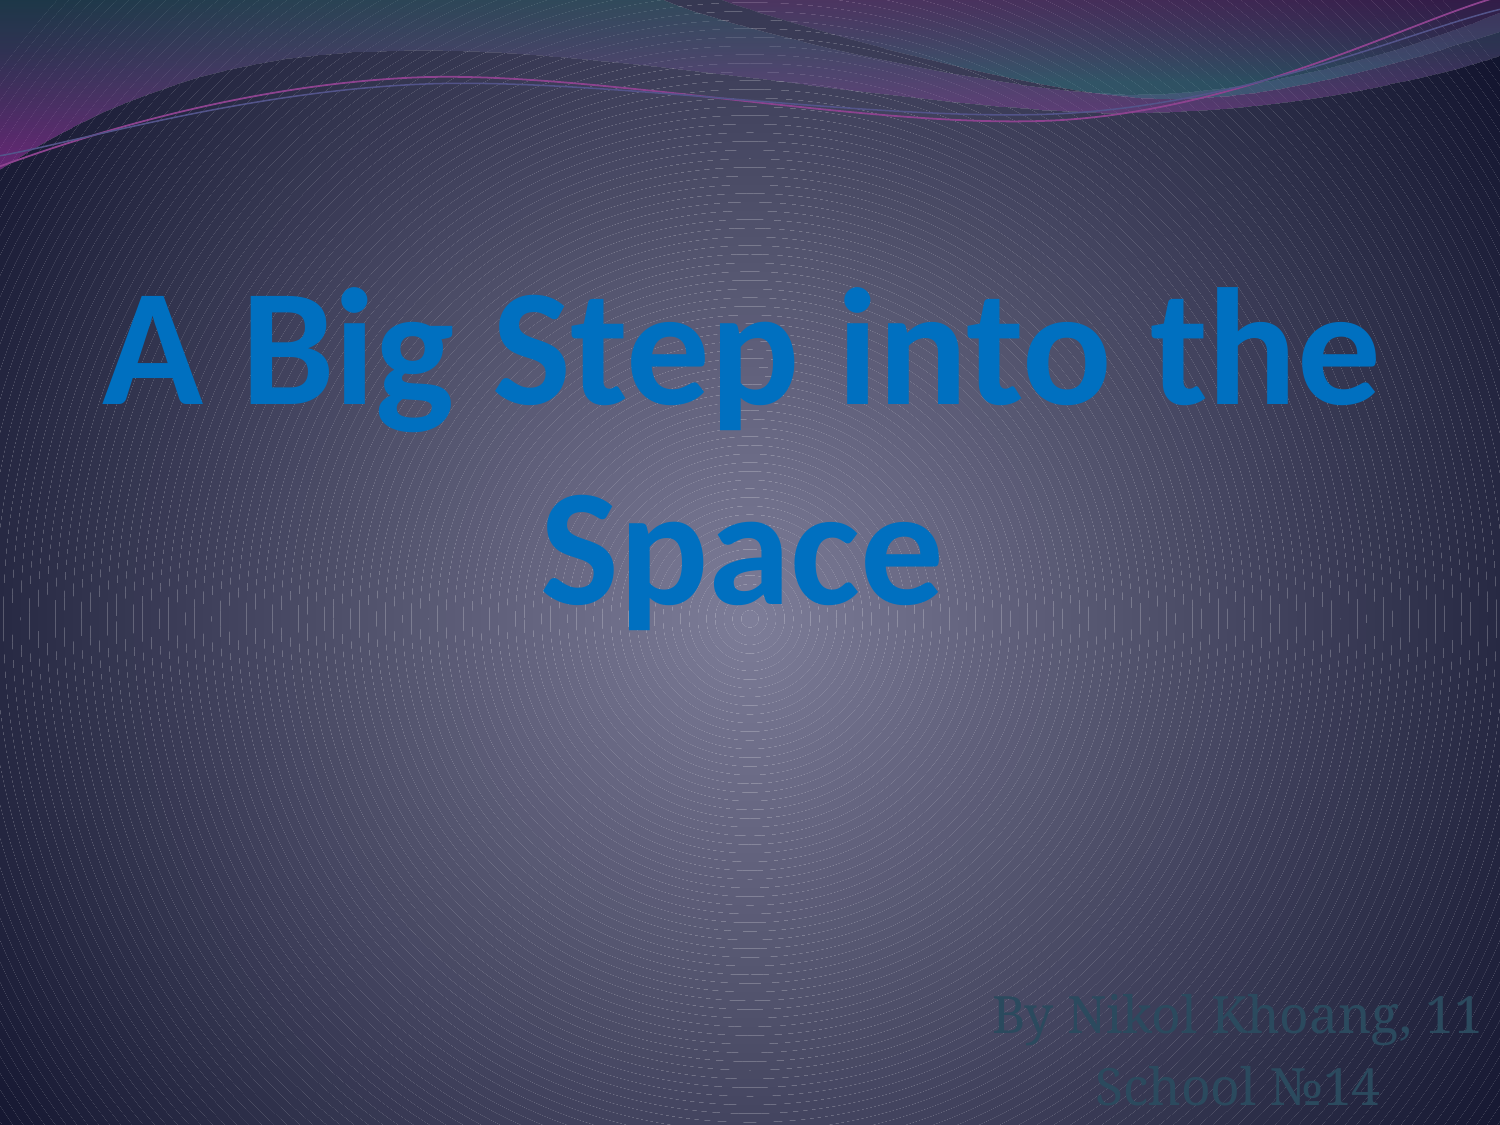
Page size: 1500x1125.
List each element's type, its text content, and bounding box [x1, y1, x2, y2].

subtitle By Nikol Khoang, 11 School №14 [986, 974, 1500, 1125]
title A Big Step into the Space [100, 338, 1389, 639]
